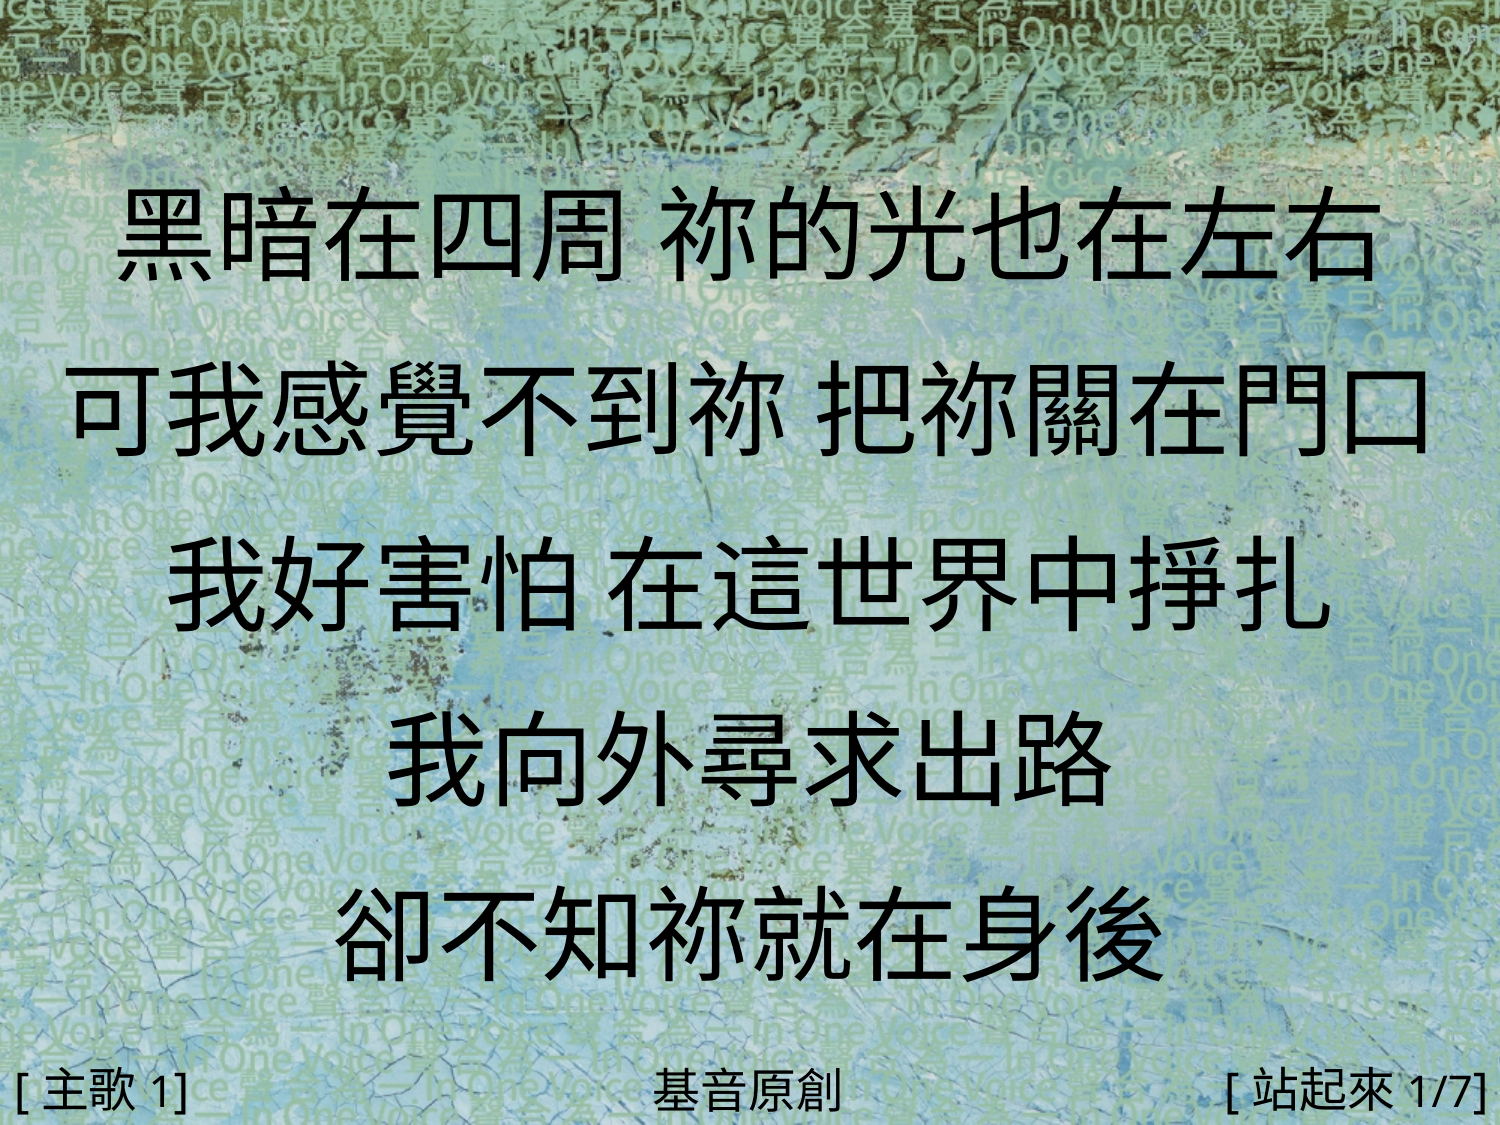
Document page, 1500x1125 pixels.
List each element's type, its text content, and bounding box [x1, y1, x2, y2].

picture [0, 833, 1500, 1053]
text_box 基音原創 [0, 1053, 1498, 1125]
picture [0, 0, 1500, 162]
text_box 黑暗在四周 祢的光也在左右 可我感覺不到祢 把祢關在門口 我好害怕 在這世界中掙扎 我向外尋求出路 卻不知祢就在身後 [0, 162, 1500, 833]
text_box [站起來1/7] [933, 1052, 1500, 1125]
